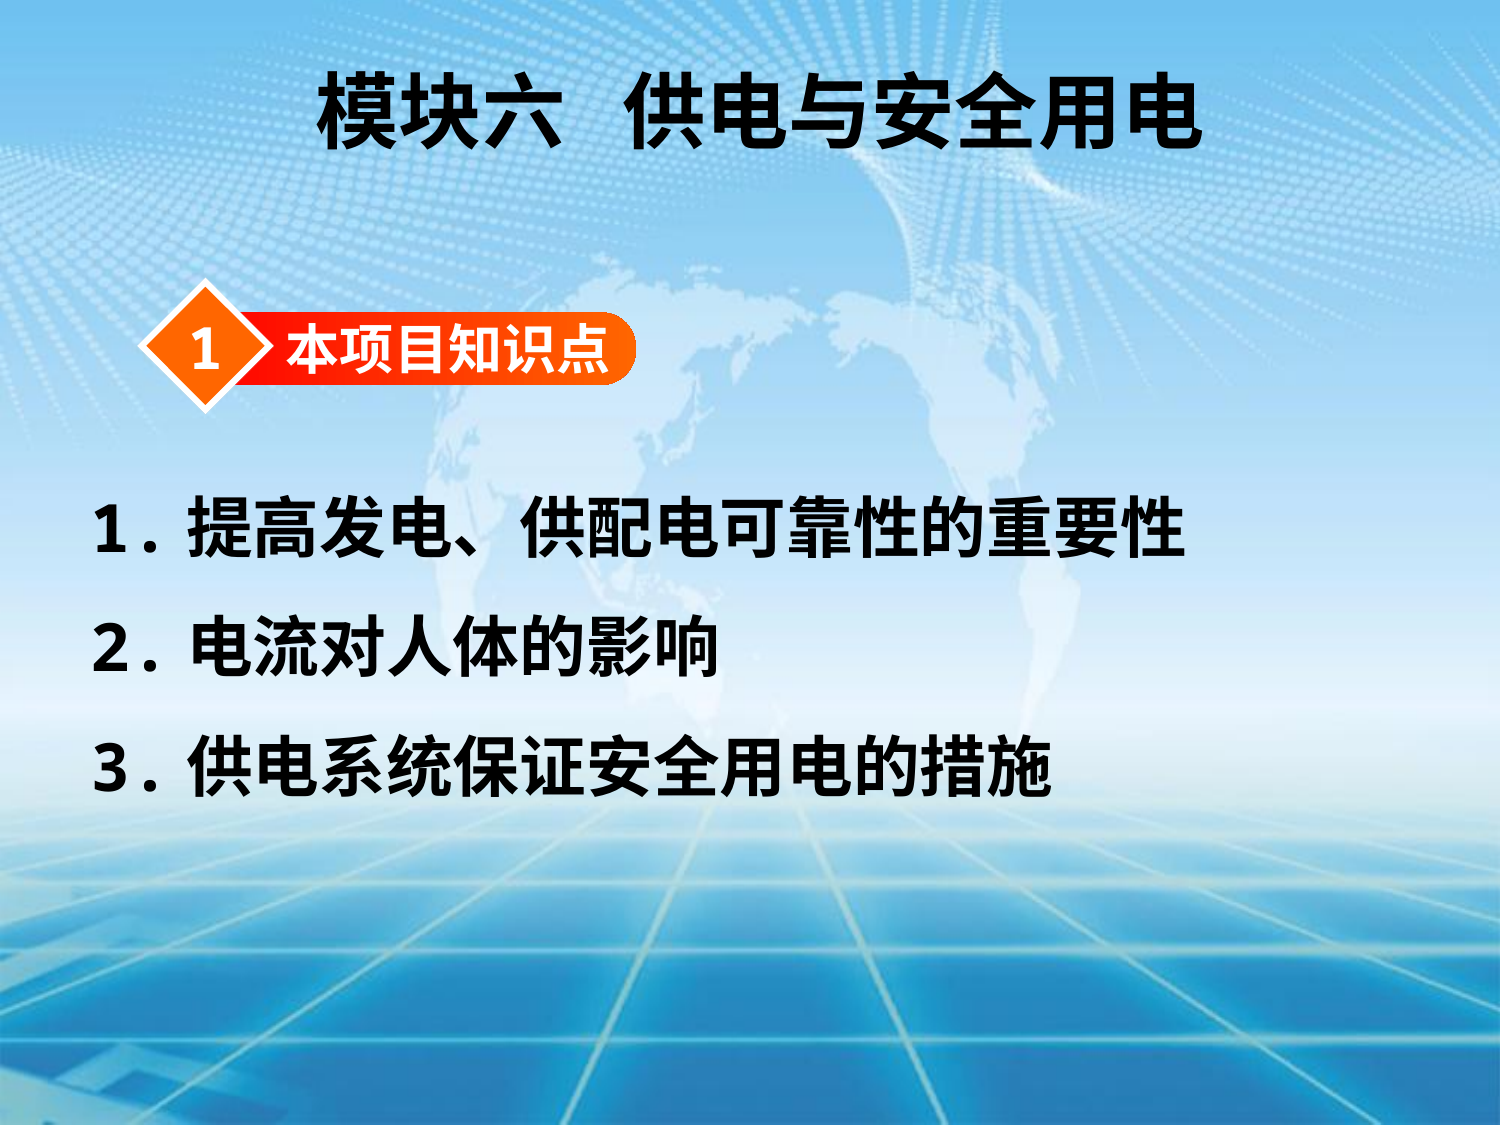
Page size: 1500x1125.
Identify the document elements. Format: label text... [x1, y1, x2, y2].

text_box 本项目知识点 [271, 307, 640, 388]
picture [0, 0, 1500, 1125]
text_box 1.提高发电、供配电可靠性的重要性 2.电流对人体的影响 3.供电系统保证安全用电的措施 [75, 437, 1397, 813]
text_box 模块六 供电与安全用电 [123, 15, 1397, 204]
text_box 1 [141, 282, 270, 410]
text_box [233, 312, 271, 385]
